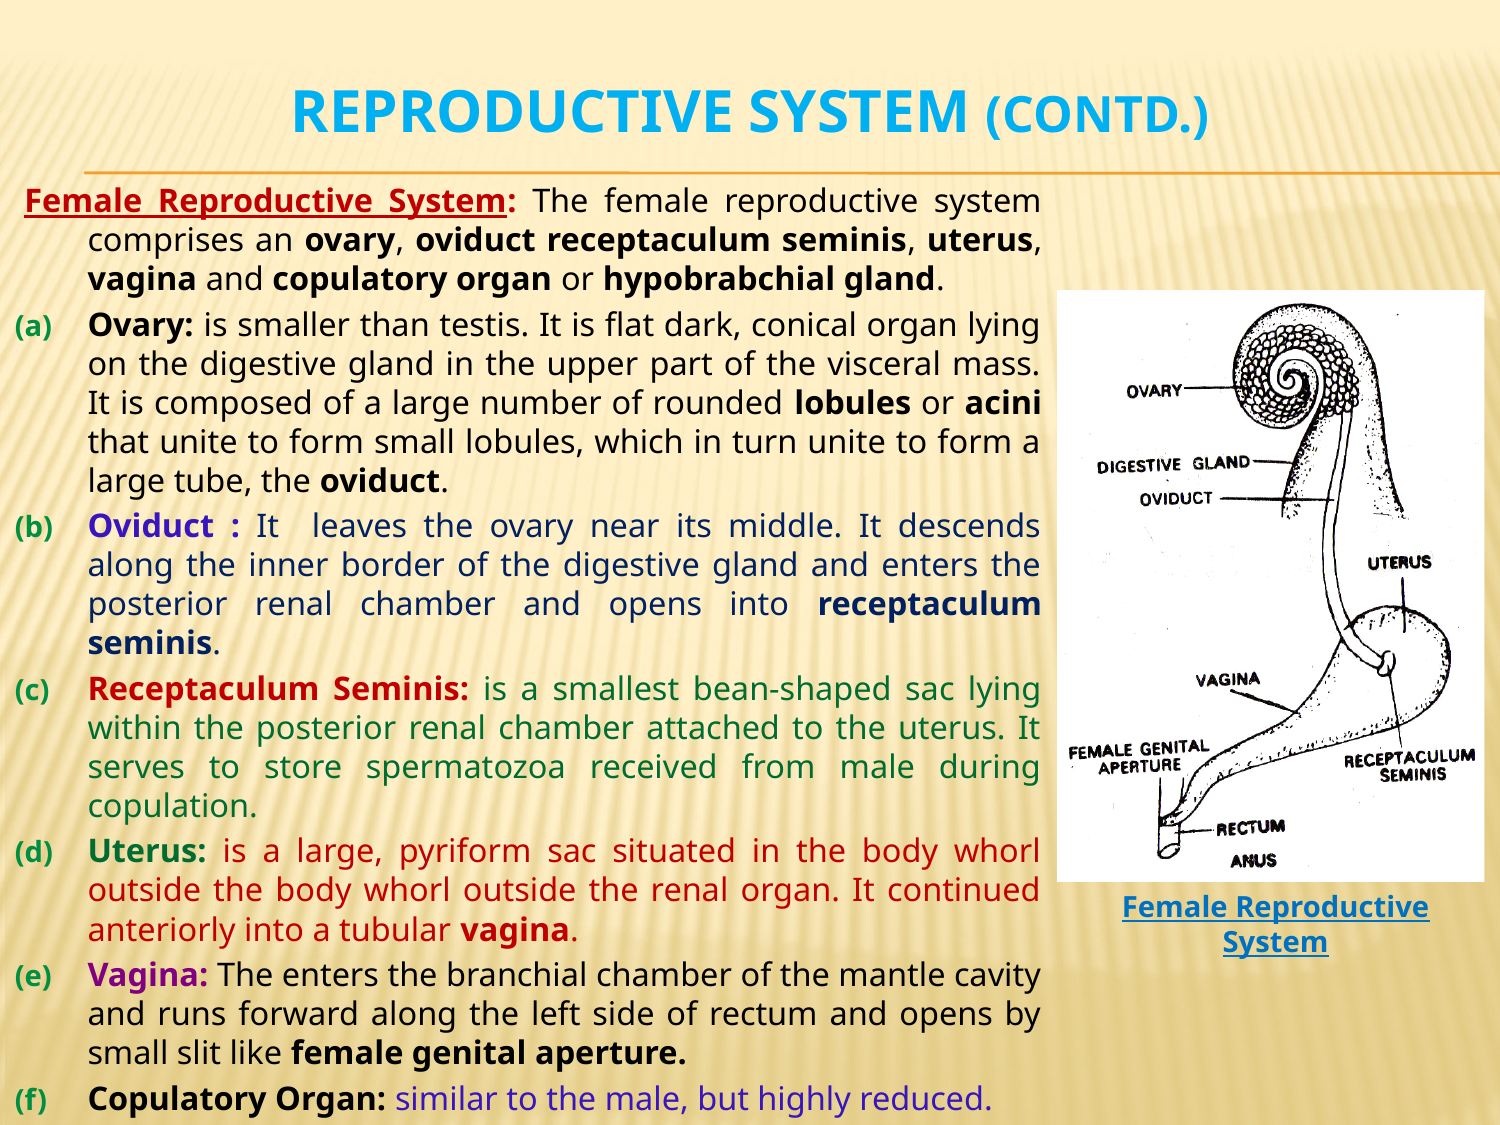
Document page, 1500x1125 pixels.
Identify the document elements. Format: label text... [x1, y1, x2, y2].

text_box Female Reproductive System [1080, 900, 1471, 967]
list Female Reproductive System: The female reproductive system comprises an ovary, oviduct receptaculum seminis, uterus, vagina and copulatory organ or hypobrabchial gland. Ovary: is smaller than testis. It is flat dark, conical organ lying on the digestive gland in the upper part of the visceral mass. It is composed of a large number of rounded lobules or acini that unite to form small lobules, which in turn unite to form a large tube, the oviduct. Oviduct : It leaves the ovary near its middle. It descends along the inner border of the digestive gland and enters the posterior renal chamber and opens into receptaculum seminis. Receptaculum Seminis: is a smallest bean-shaped sac lying within the posterior renal chamber attached to the uterus. It serves to store spermatozoa received from male during copulation. Uterus: is a large, pyriform sac situated in the body whorl outside the body whorl outside the renal organ. It continued anteriorly into a tubular vagina. Vagina: The enters the branchial chamber of the mantle cavity and runs forward along the left side of rectum and opens by small slit like female genital aperture. Copulatory Organ: similar to the male, but highly reduced. [0, 172, 1058, 1125]
title Reproductive System (Contd.) [0, 78, 1500, 141]
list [1056, 290, 1485, 882]
